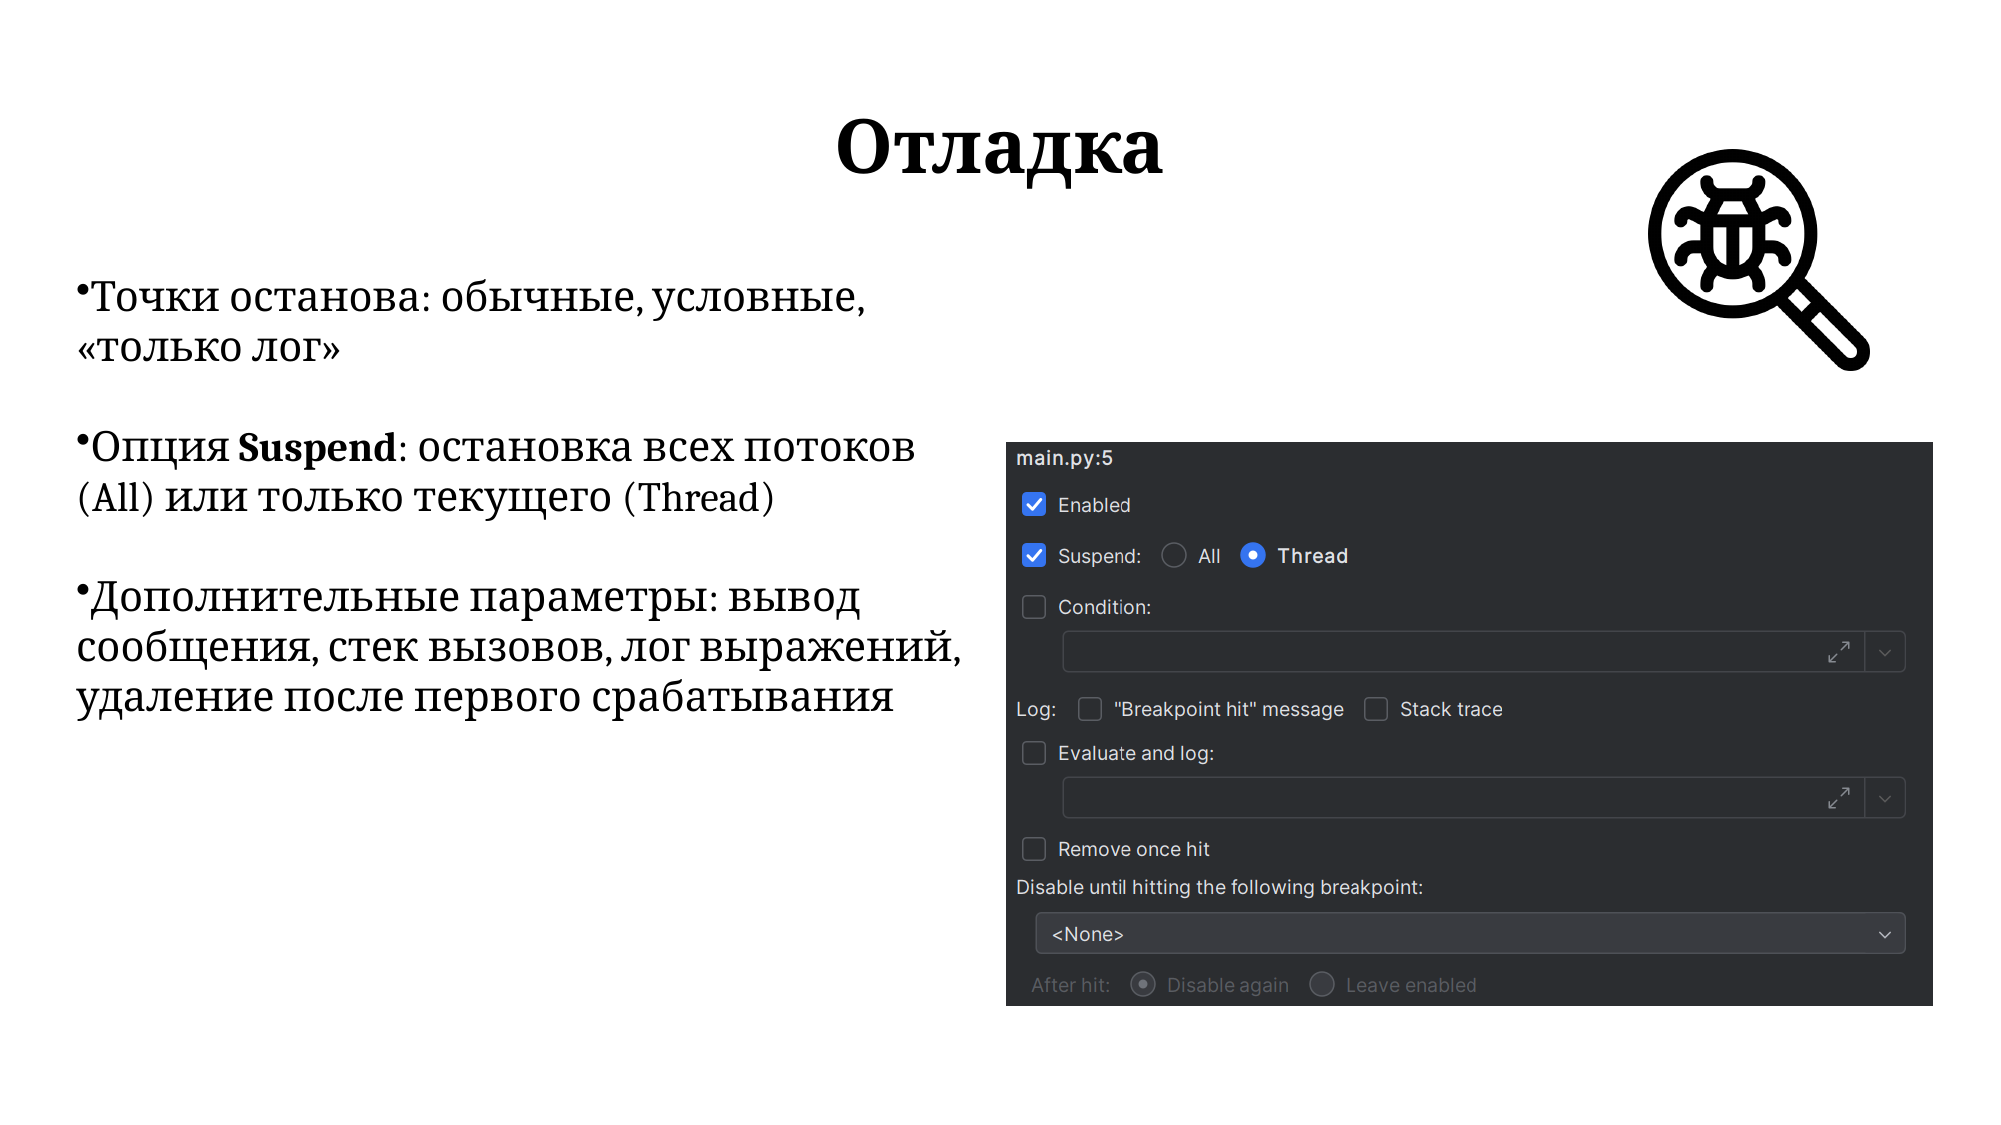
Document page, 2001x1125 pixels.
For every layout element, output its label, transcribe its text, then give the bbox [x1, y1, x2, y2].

title Отладка [573, 92, 1427, 207]
text_box Точки останова: обычные, условные, «только лог» Опция Suspend: остановка всех потоков (All) или только текущего (Thread) Дополнительные параметры: вывод сообщения, стек вызовов, лог выражений, удаление после первого срабатывания [60, 262, 994, 728]
picture [1005, 442, 1934, 1007]
picture [1647, 148, 1870, 372]
